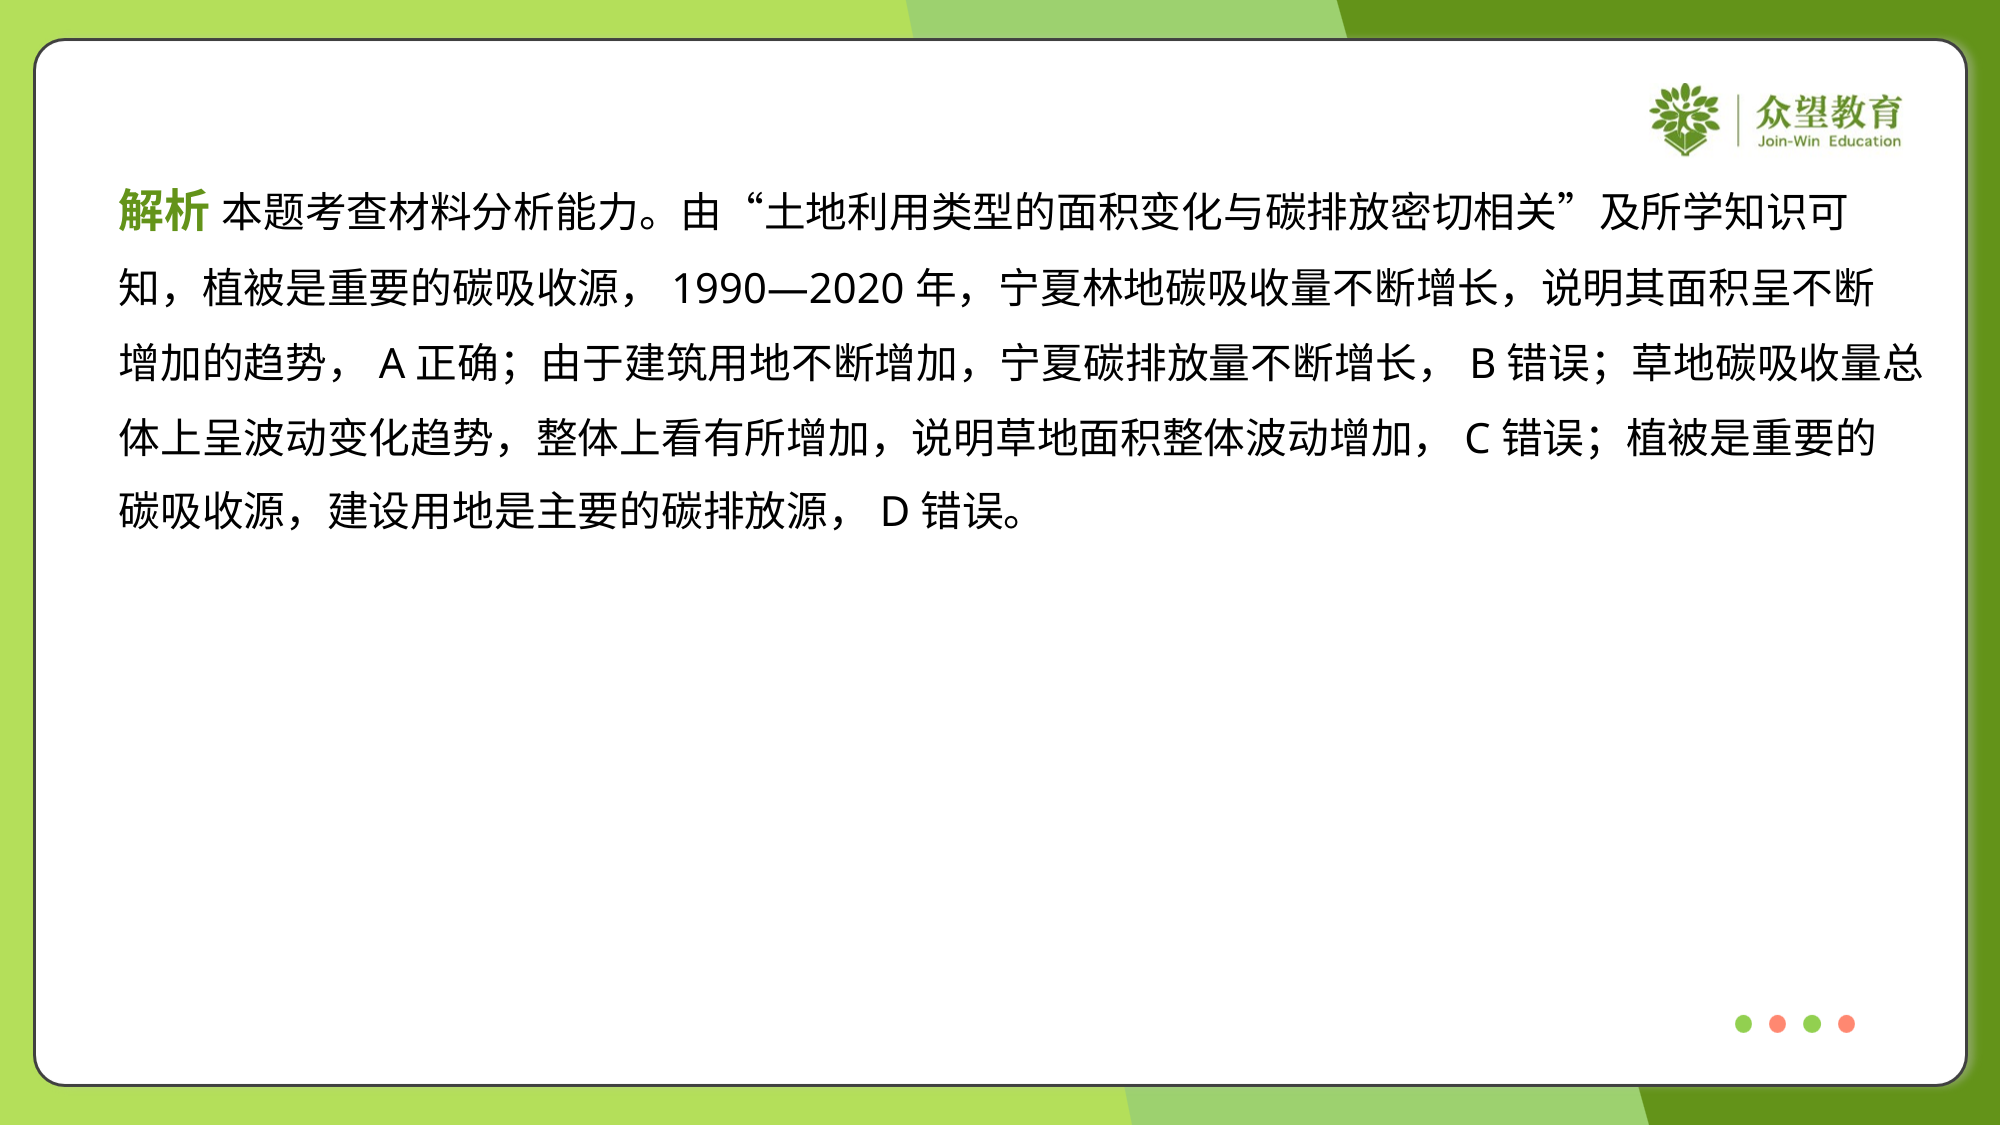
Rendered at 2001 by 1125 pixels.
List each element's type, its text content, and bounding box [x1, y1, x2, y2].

picture [0, 0, 2000, 1125]
text_box 解析 本题考查材料分析能力。由“土地利用类型的面积变化与碳排放密切相关”及所学知识可 知，植被是重要的碳吸收源，1990—2020年，宁夏林地碳吸收量不断增长，说明其面积呈不断 增加的趋势，A正确；由于建筑用地不断增加，宁夏碳排放量不断增长，B错误；草地碳吸收量总 体上呈波动变化趋势，整体上看有所增加，说明草地面积整体波动增加，C错误；植被是重要的 碳吸收源，建设用地是主要的碳排放源，D错误。 [118, 159, 1883, 527]
